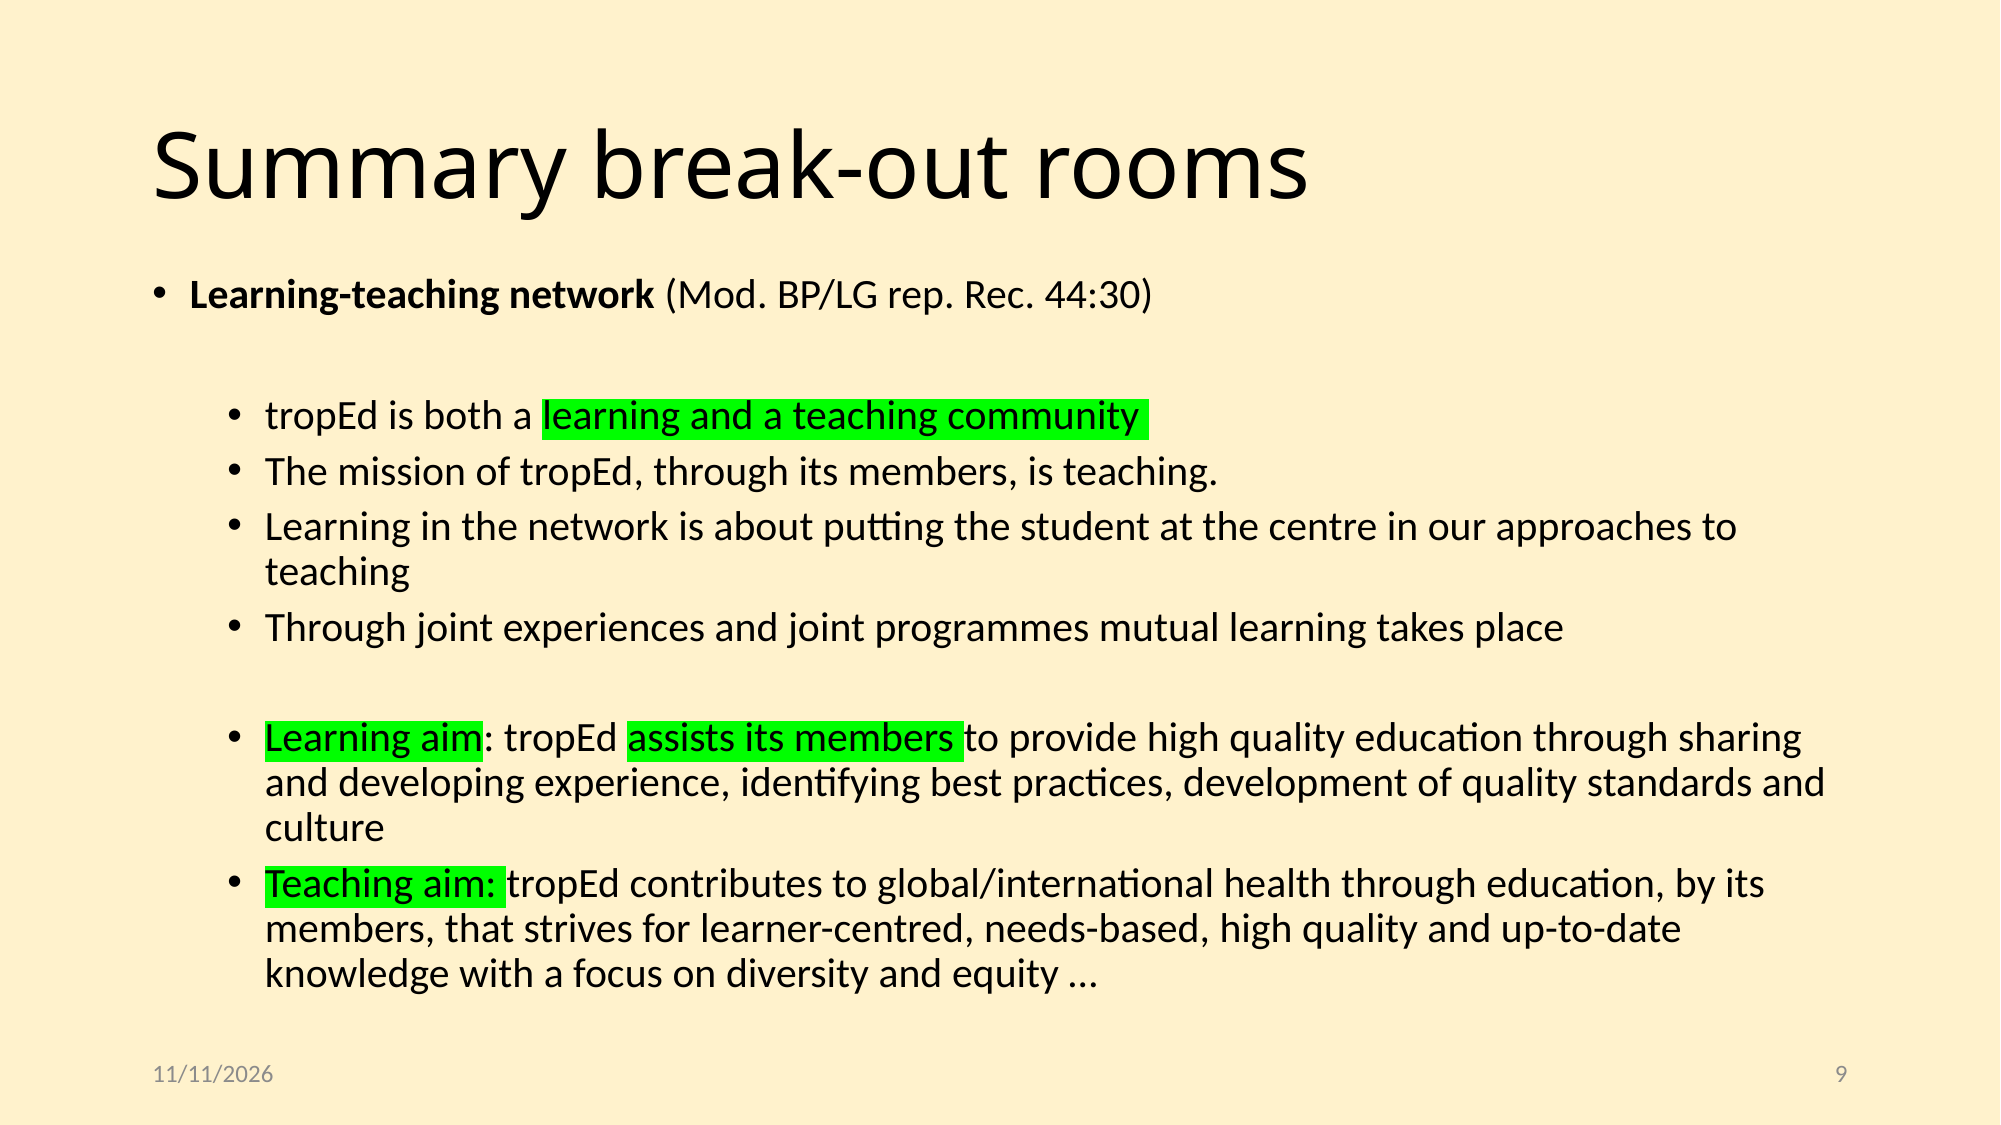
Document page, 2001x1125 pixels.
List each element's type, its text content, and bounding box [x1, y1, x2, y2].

slide_number 9 [1412, 1042, 1863, 1103]
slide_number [137, 1042, 588, 1103]
list Learning-teaching network (Mod. BP/LG rep. Rec. 44:30) tropEd is both a learning and a teaching community The mission of tropEd, through its members, is teaching. Learning in the network is about putting the student at the centre in our approaches to teaching Through joint experiences and joint programmes mutual learning takes place Learning aim: tropEd assists its members to provide high quality education through sharing and developing experience, identifying best practices, development of quality standards and culture Teaching aim: tropEd contributes to global/international health through education, by its members, that strives for learner-centred, needs-based, high quality and up-to-date knowledge with a focus on diversity and equity … [137, 265, 1863, 1026]
title Summary break-out rooms [137, 59, 1863, 265]
